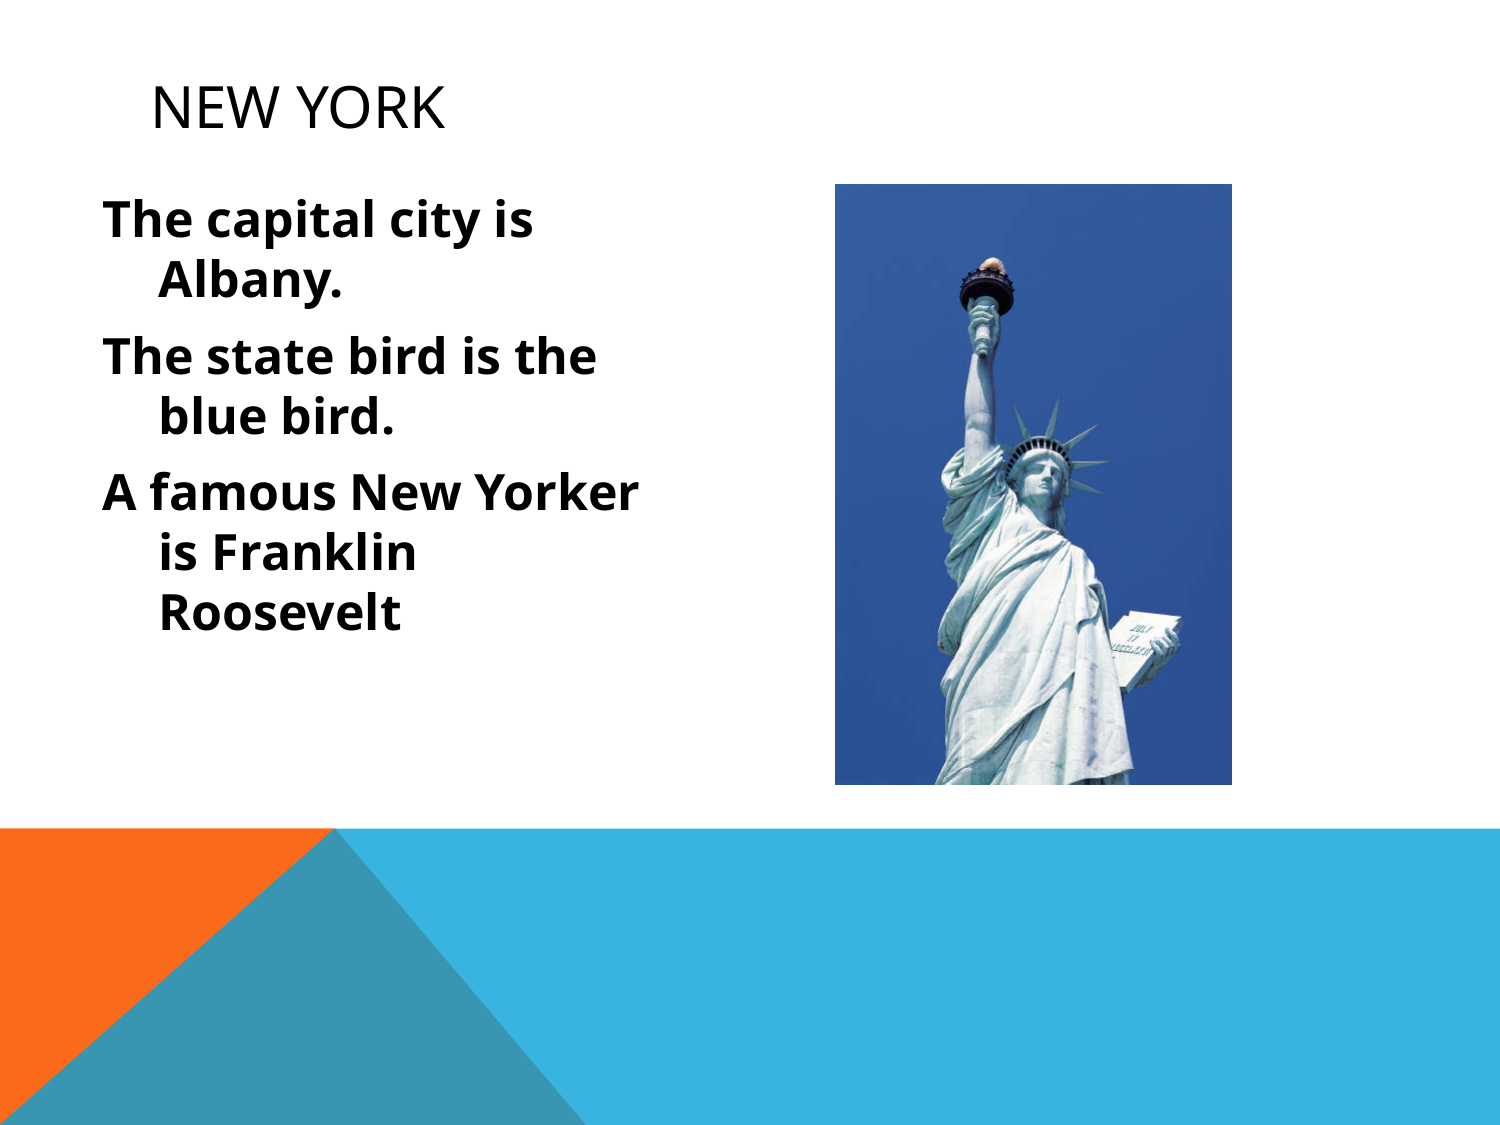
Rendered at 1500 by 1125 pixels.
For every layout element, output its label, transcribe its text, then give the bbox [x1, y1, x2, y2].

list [835, 184, 1232, 785]
title New York [135, 60, 1369, 150]
list The capital city is Albany. The state bird is the blue bird. A famous New Yorker is Franklin Roosevelt [87, 179, 660, 789]
